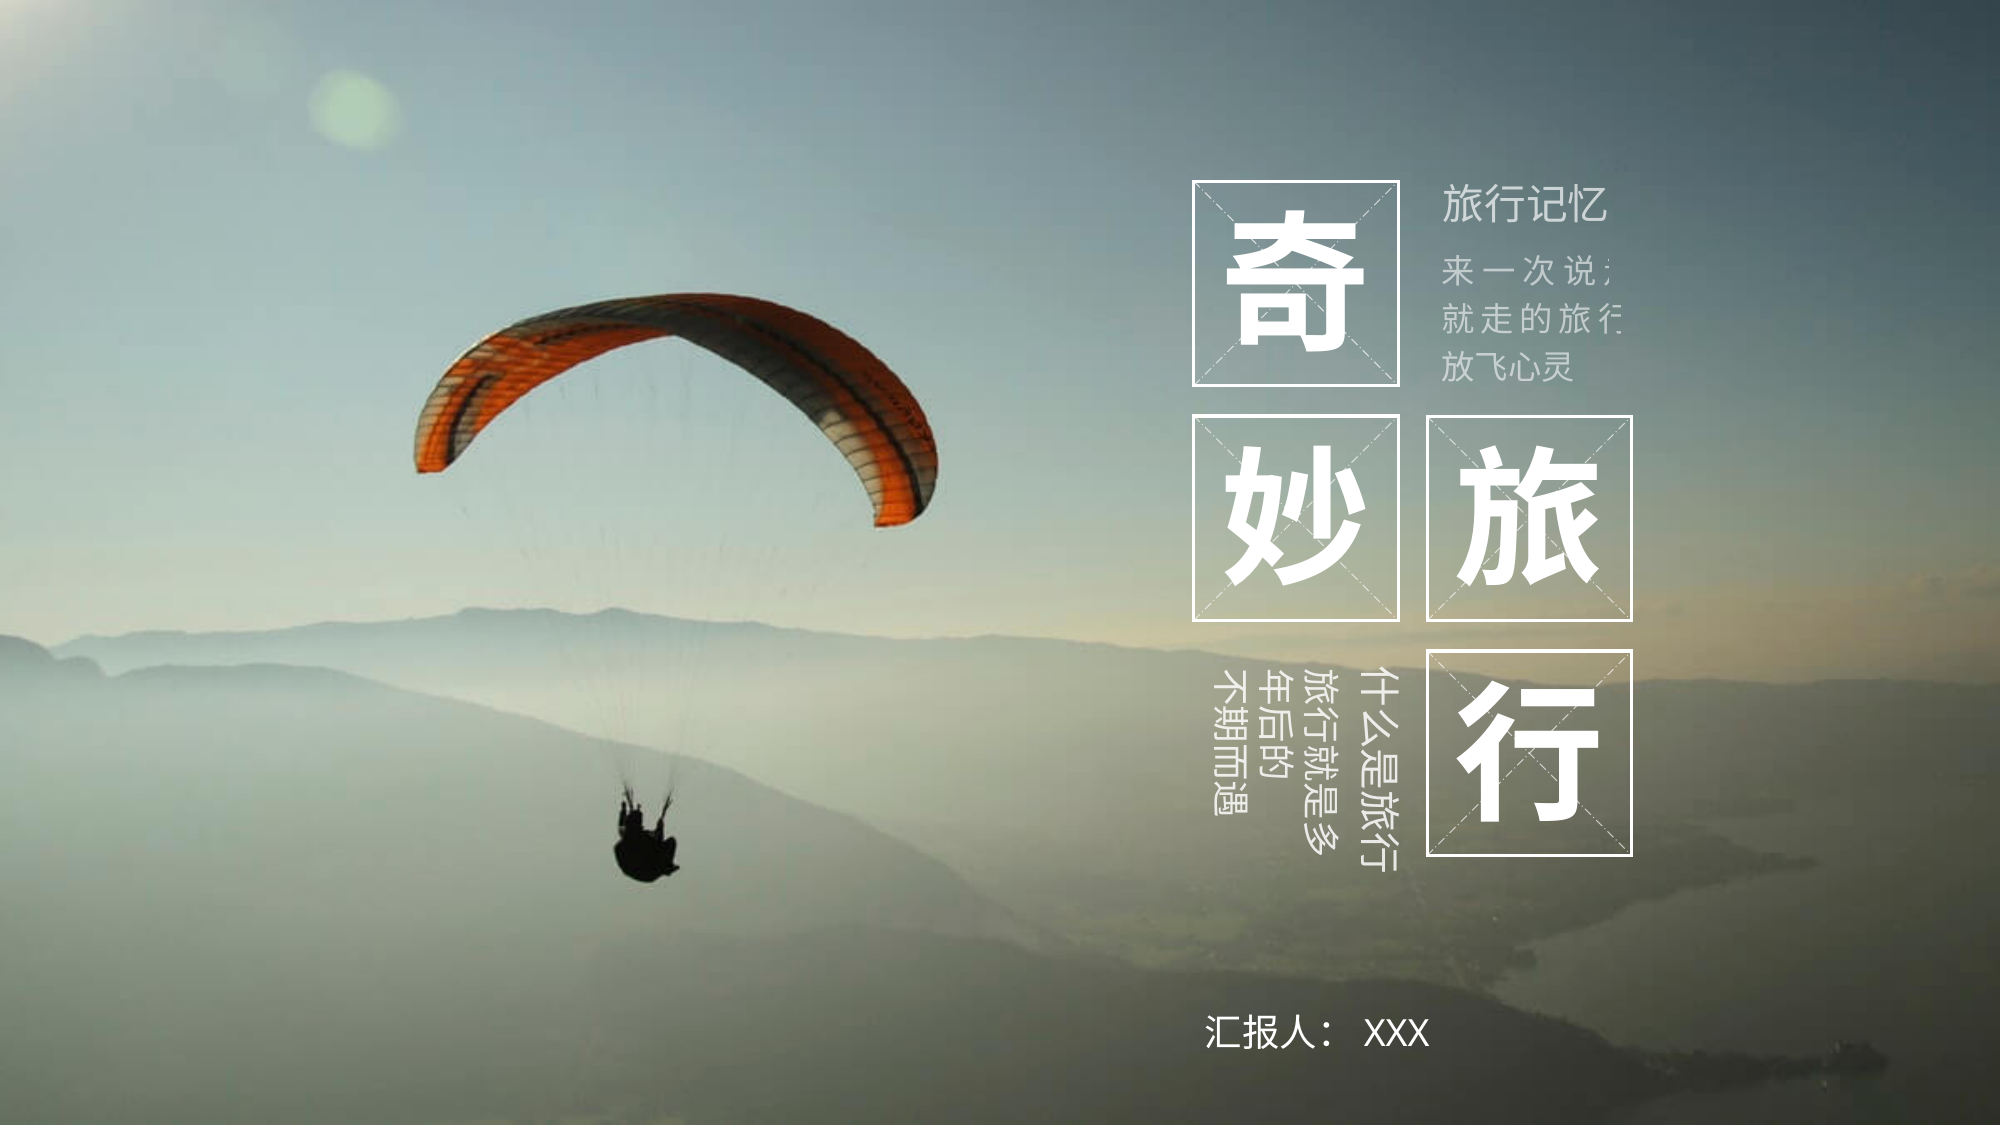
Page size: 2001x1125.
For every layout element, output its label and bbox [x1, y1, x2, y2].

text_box [1185, 170, 1652, 877]
picture [0, 0, 2000, 1125]
